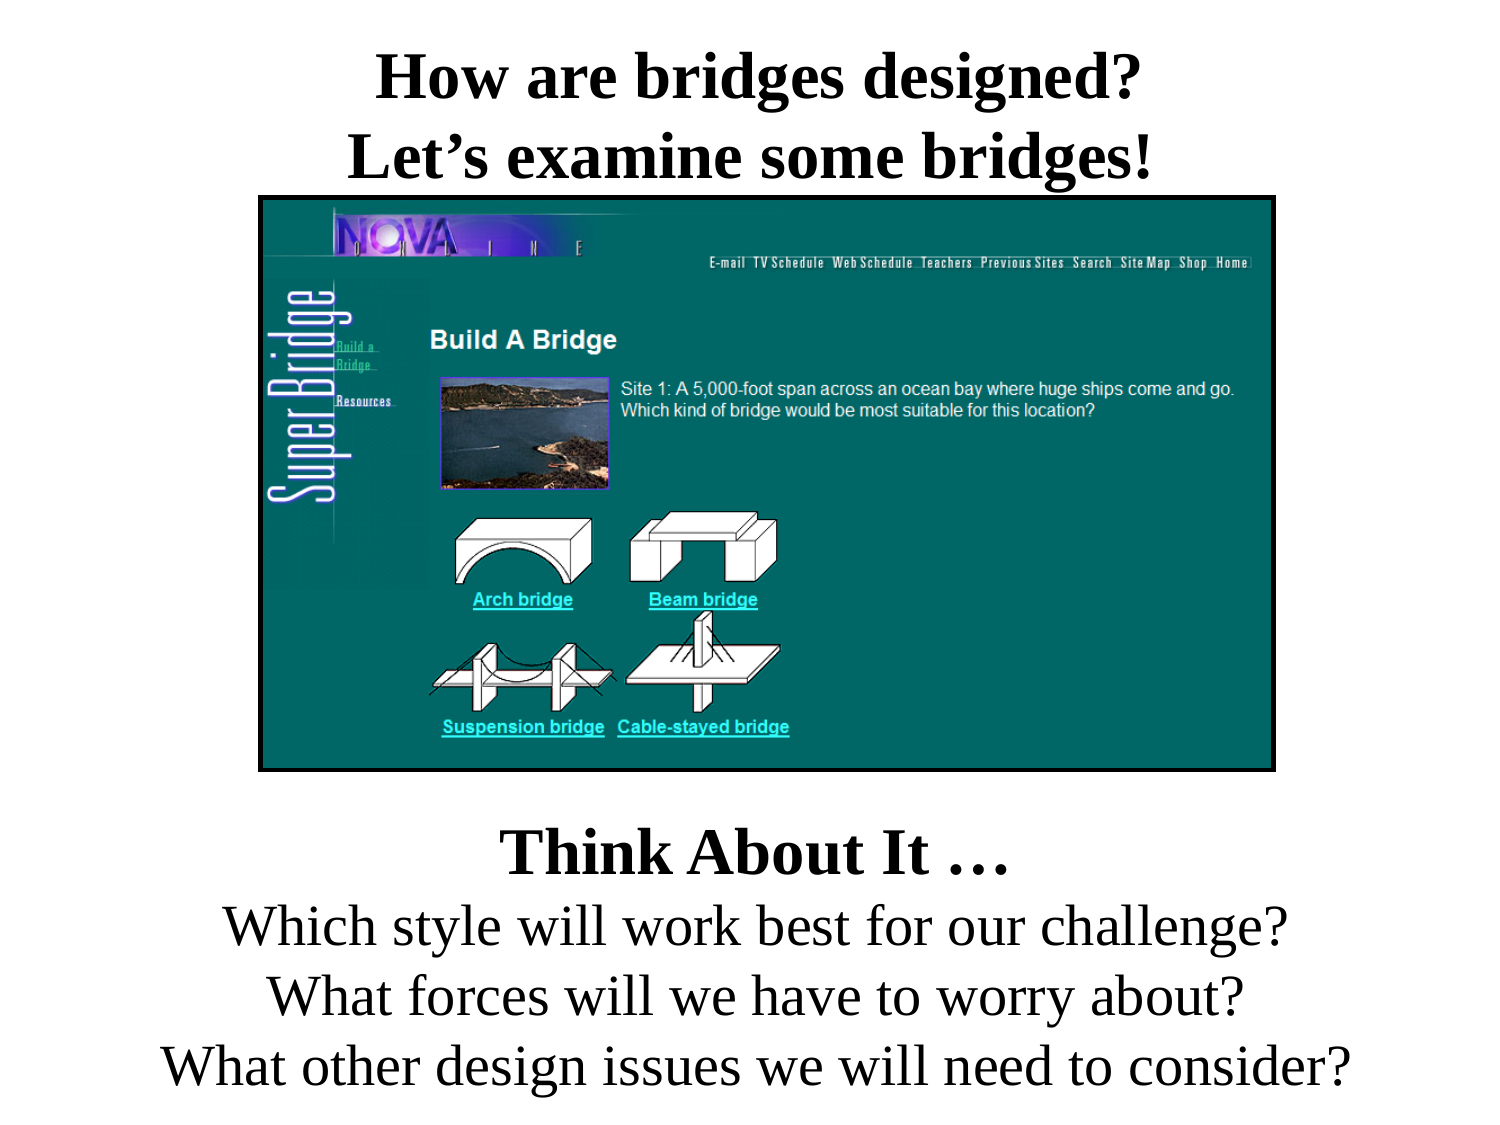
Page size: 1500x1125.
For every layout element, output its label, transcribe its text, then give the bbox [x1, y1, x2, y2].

text_box How are bridges designed? Let’s examine some bridges! [37, 24, 1500, 200]
text_box Think About It … Which style will work best for our challenge? What forces will we have to worry about? What other design issues we will need to consider? [37, 800, 1475, 1105]
picture [262, 199, 1272, 768]
